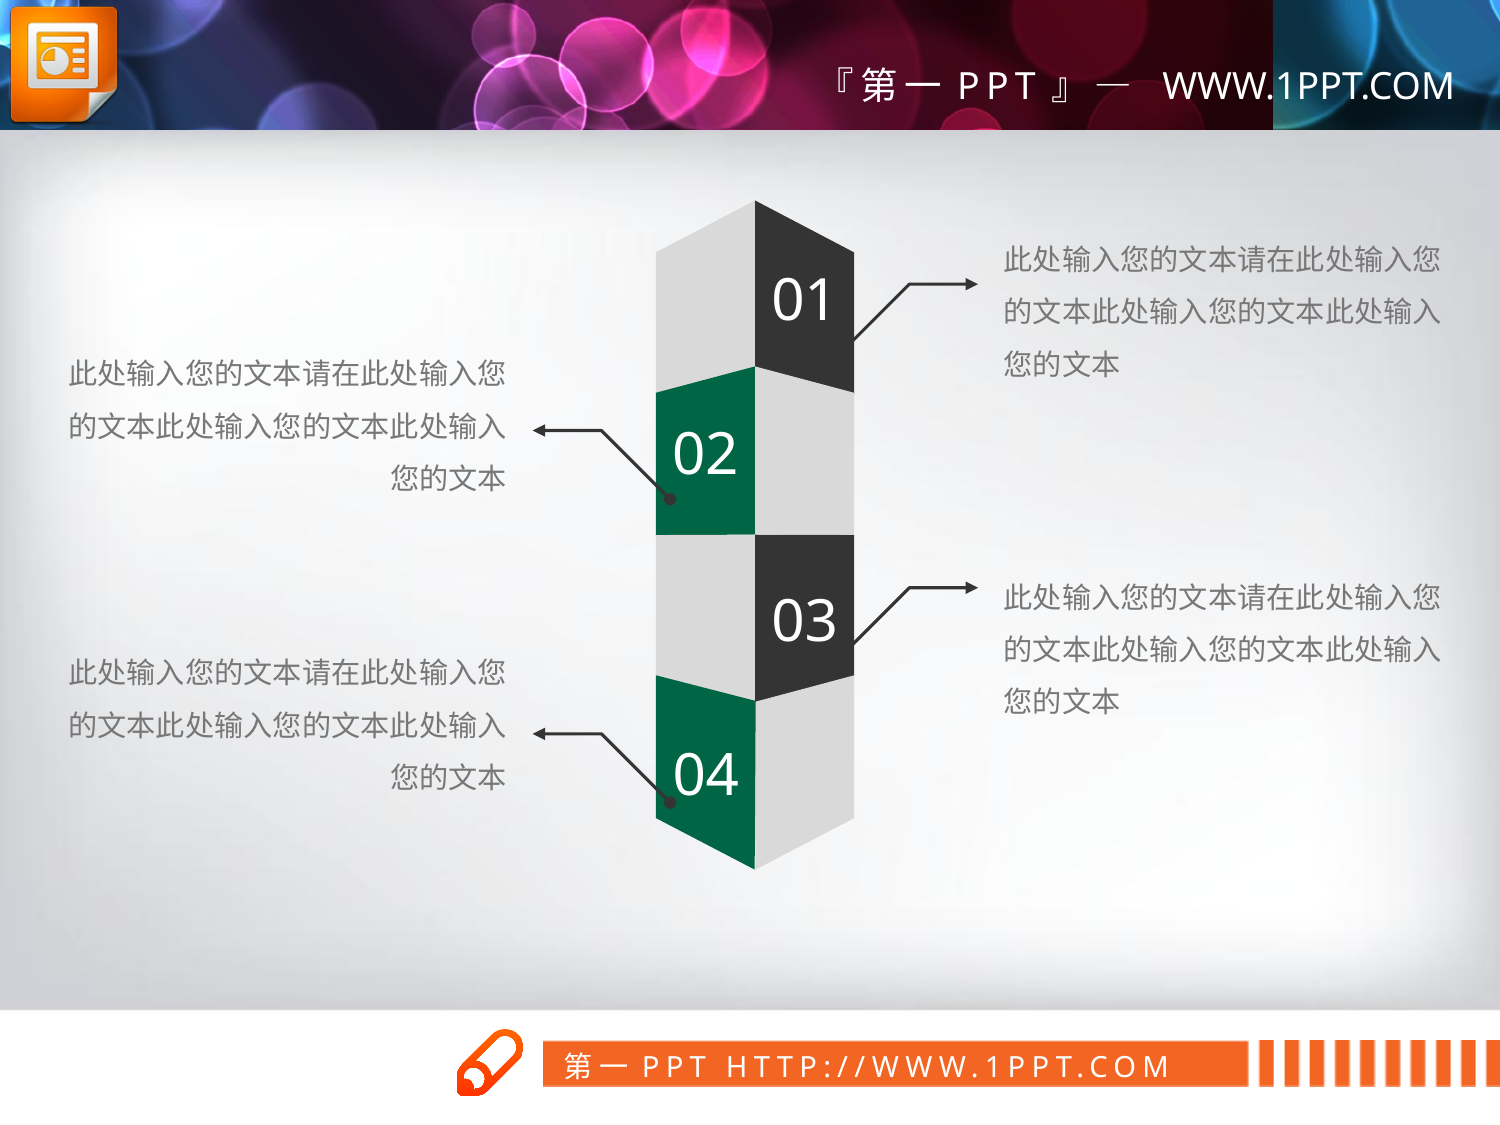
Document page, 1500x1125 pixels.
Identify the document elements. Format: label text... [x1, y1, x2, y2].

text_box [655, 366, 855, 534]
picture [543, 1040, 1500, 1087]
text_box 此处输入您的文本请在此处输入您的文本此处输入您的文本此处输入您的文本 [41, 330, 522, 535]
text_box 此处输入您的文本请在此处输入您的文本此处输入您的文本此处输入您的文本 [988, 216, 1477, 421]
picture [0, 0, 1500, 1012]
text_box 此处输入您的文本请在此处输入您的文本此处输入您的文本此处输入您的文本 [41, 629, 522, 834]
text_box [532, 424, 650, 490]
text_box 此处输入您的文本请在此处输入您的文本此处输入您的文本此处输入您的文本 [988, 553, 1477, 758]
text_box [655, 200, 855, 365]
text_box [655, 534, 855, 674]
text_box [655, 675, 855, 870]
text_box [859, 277, 979, 344]
text_box [859, 581, 979, 648]
text_box [532, 727, 650, 793]
